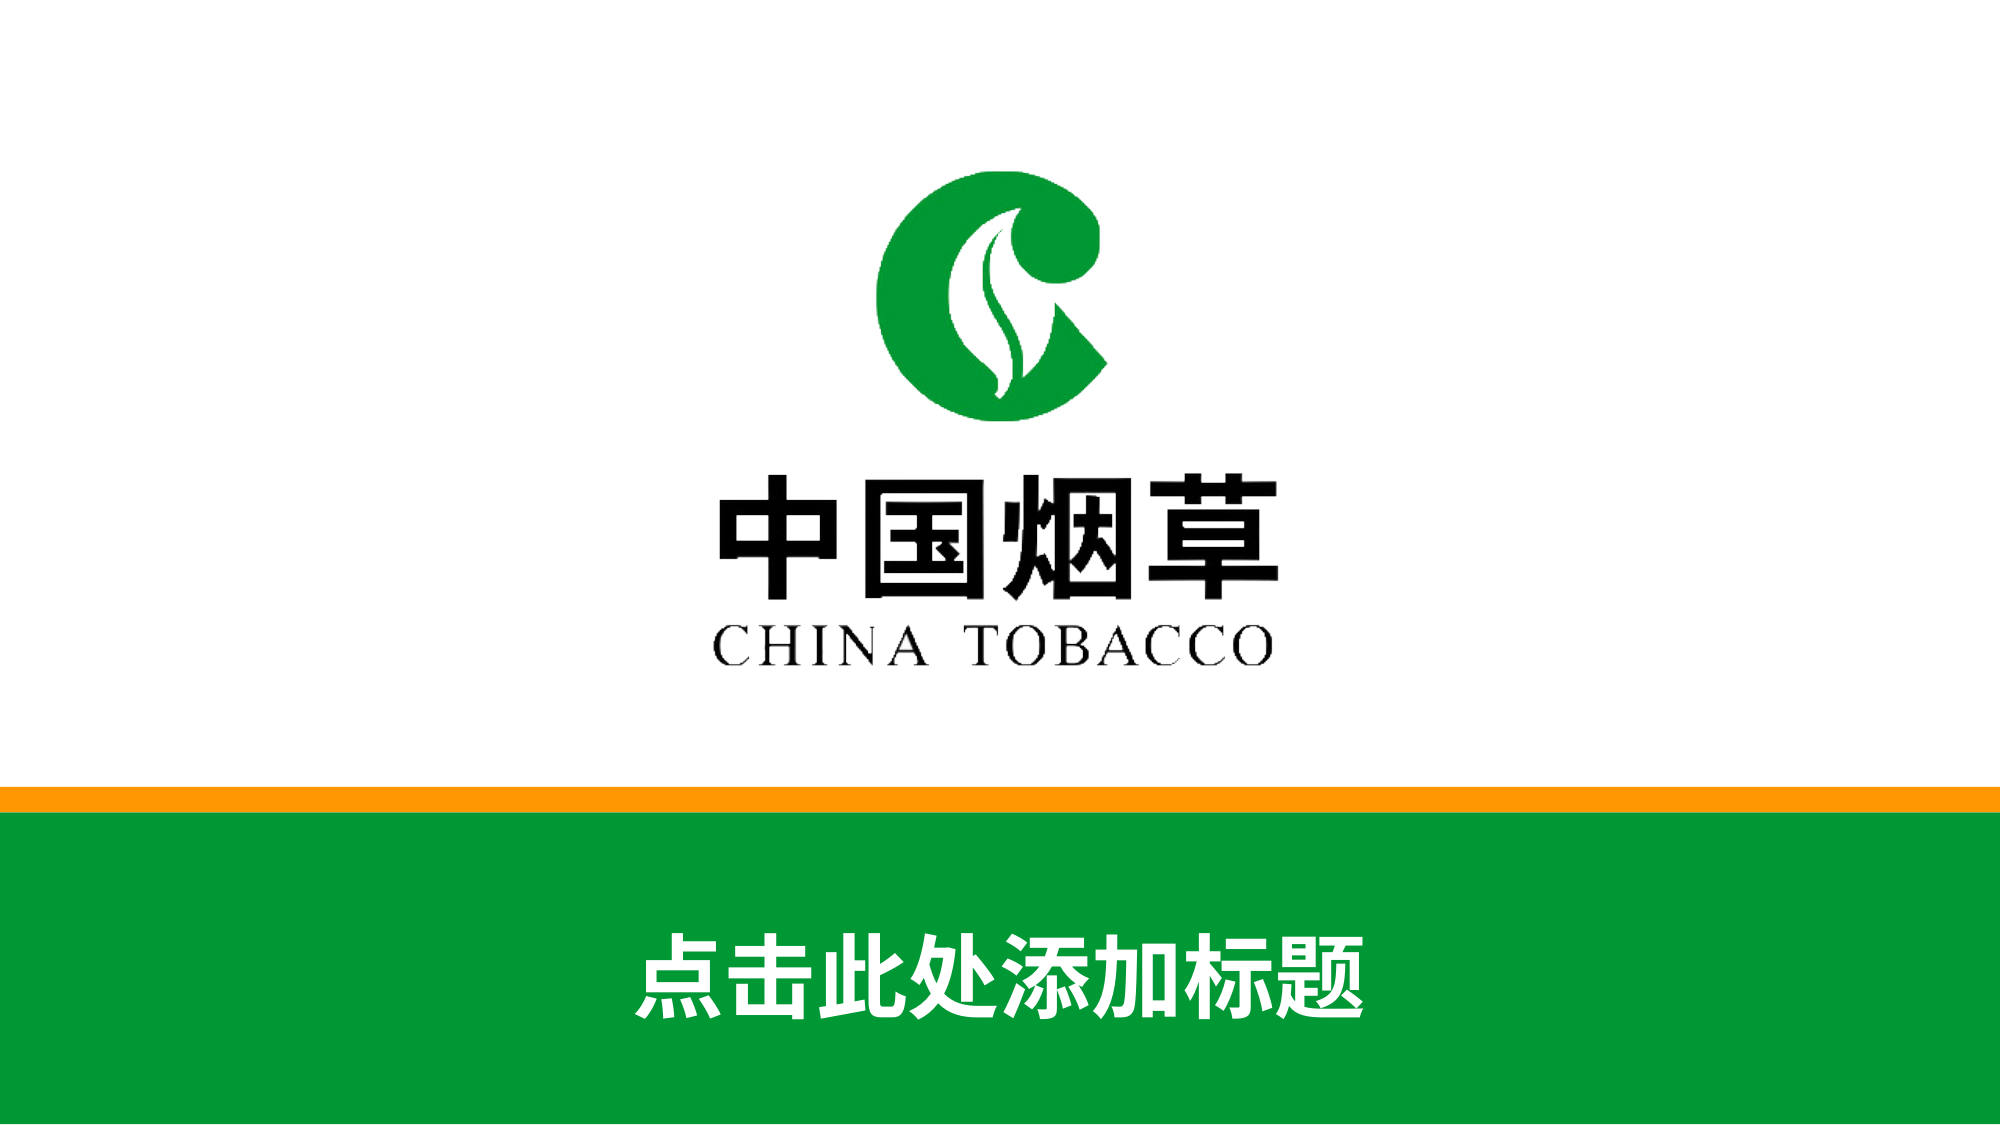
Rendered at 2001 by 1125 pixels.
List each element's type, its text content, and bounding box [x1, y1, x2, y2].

picture [629, 137, 1371, 705]
text_box 点击此处添加标题 [306, 912, 1694, 1038]
text_box [0, 786, 2000, 813]
text_box [0, 813, 2000, 1125]
